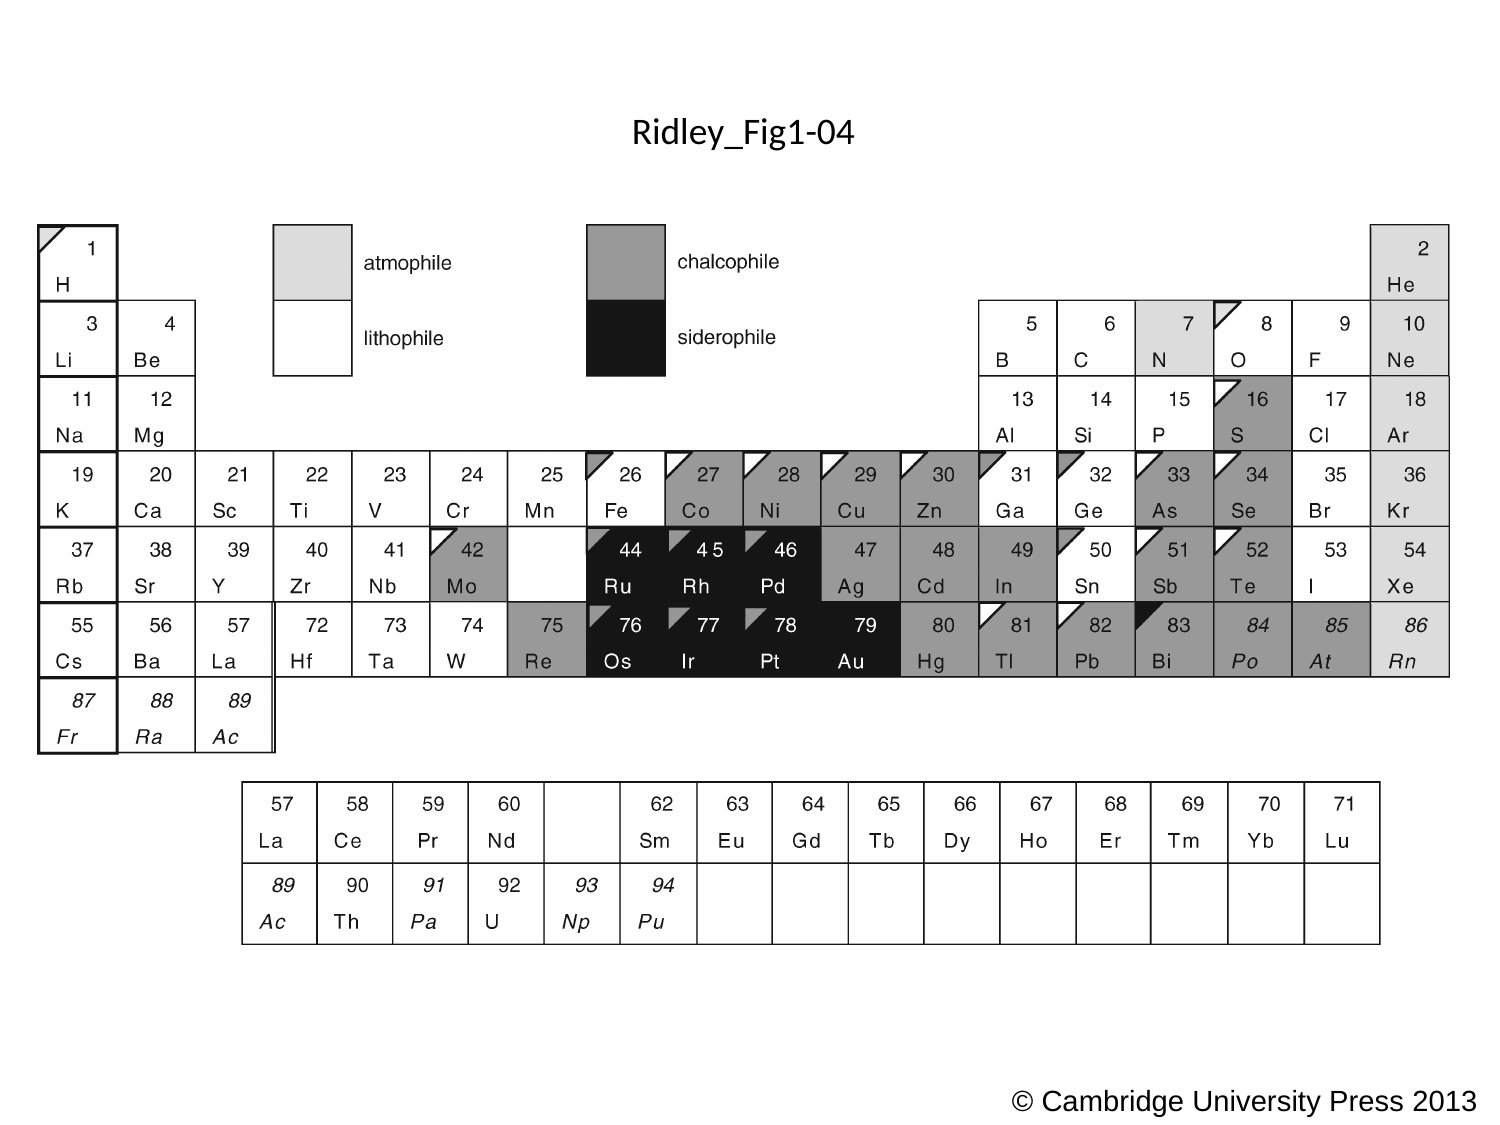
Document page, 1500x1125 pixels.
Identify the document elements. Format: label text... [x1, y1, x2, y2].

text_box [37, 99, 1451, 945]
text_box © Cambridge University Press 2013 [907, 1074, 1493, 1125]
